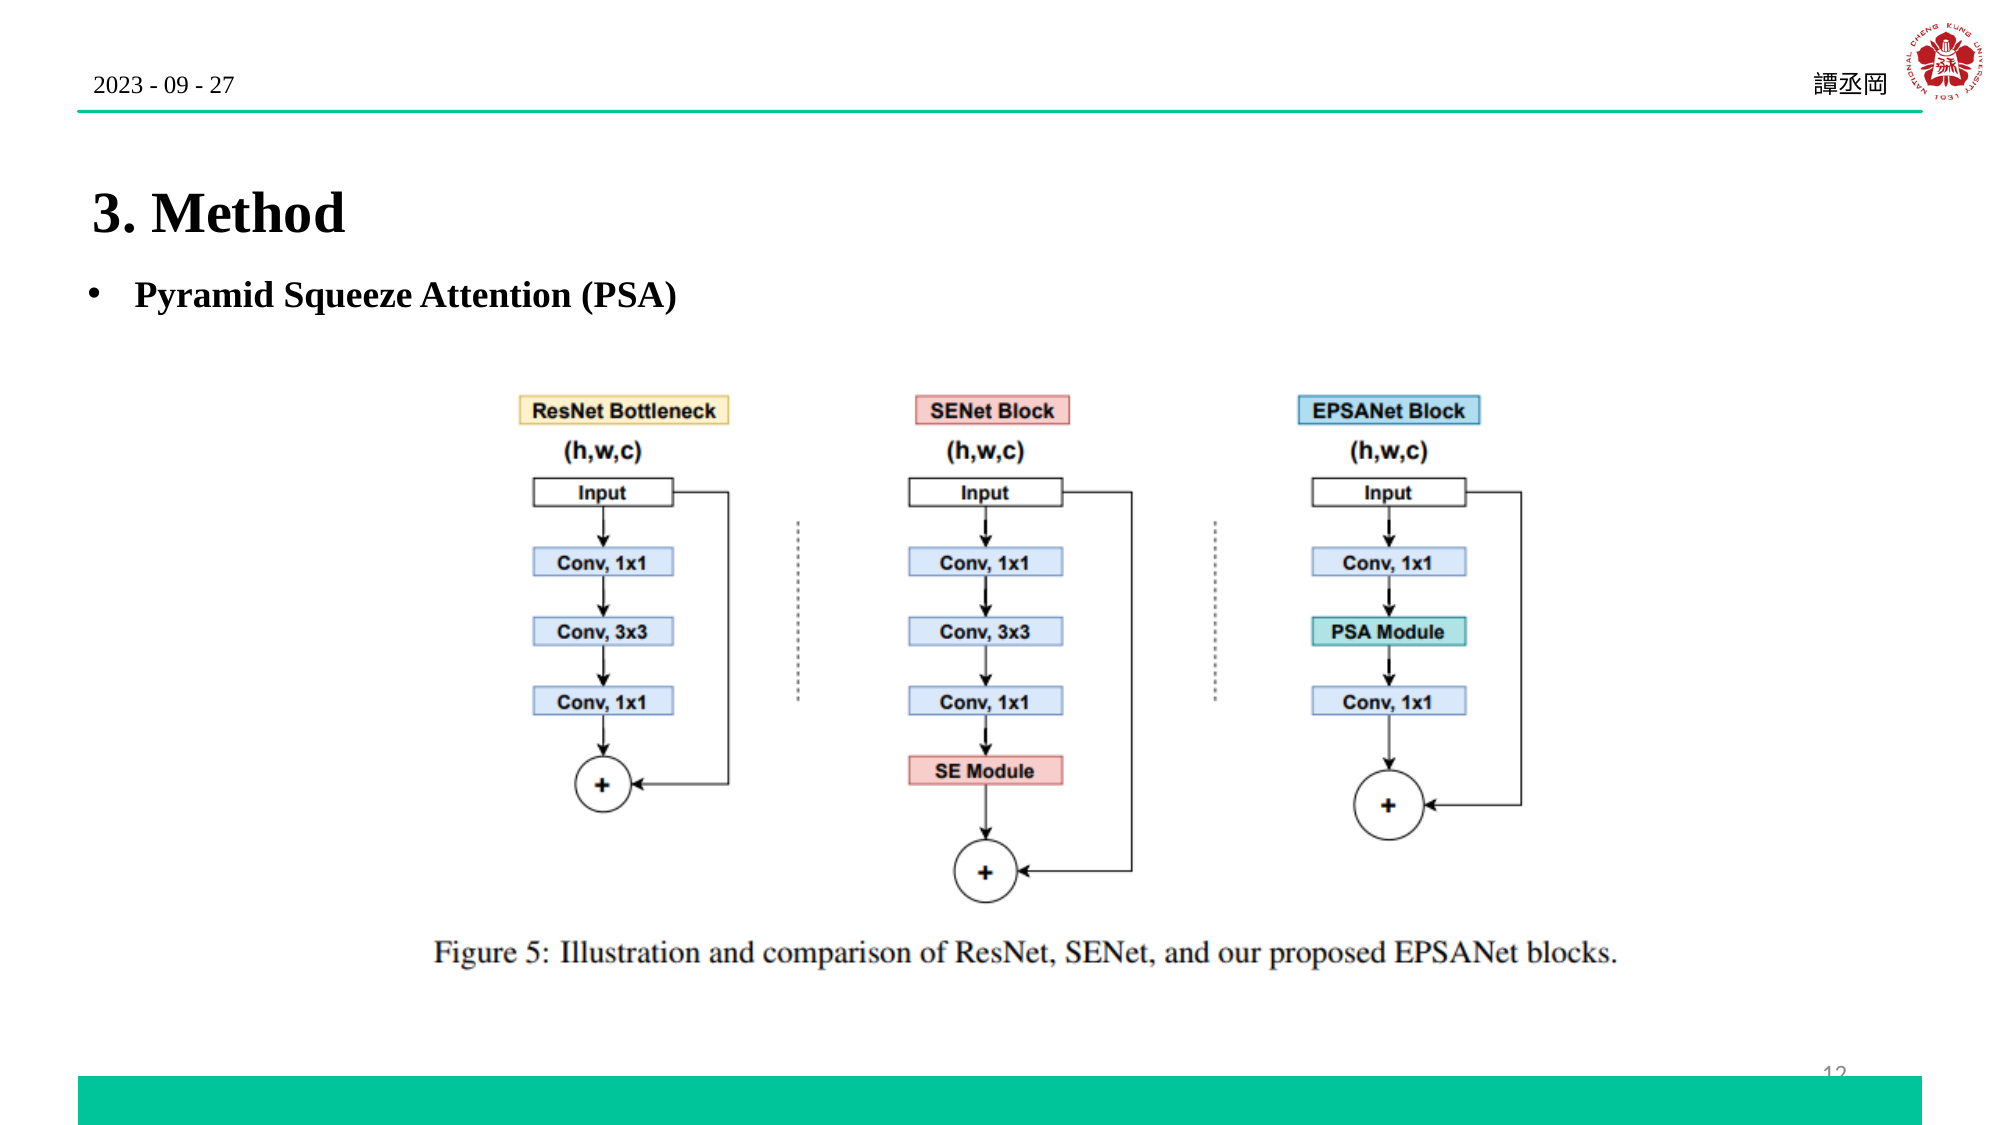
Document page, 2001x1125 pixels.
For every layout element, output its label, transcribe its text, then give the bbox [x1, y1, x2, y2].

text_box 3. Method [78, 167, 1079, 252]
text_box [1906, 23, 1983, 100]
picture [404, 348, 1638, 981]
text_box 2023 - 09 - 27 [78, 58, 250, 99]
slide_number 12 [1412, 1042, 1863, 1075]
text_box Pyramid Squeeze Attention (PSA) [72, 262, 697, 323]
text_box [78, 1075, 1922, 1125]
text_box 譚丞岡 [1813, 58, 1889, 139]
